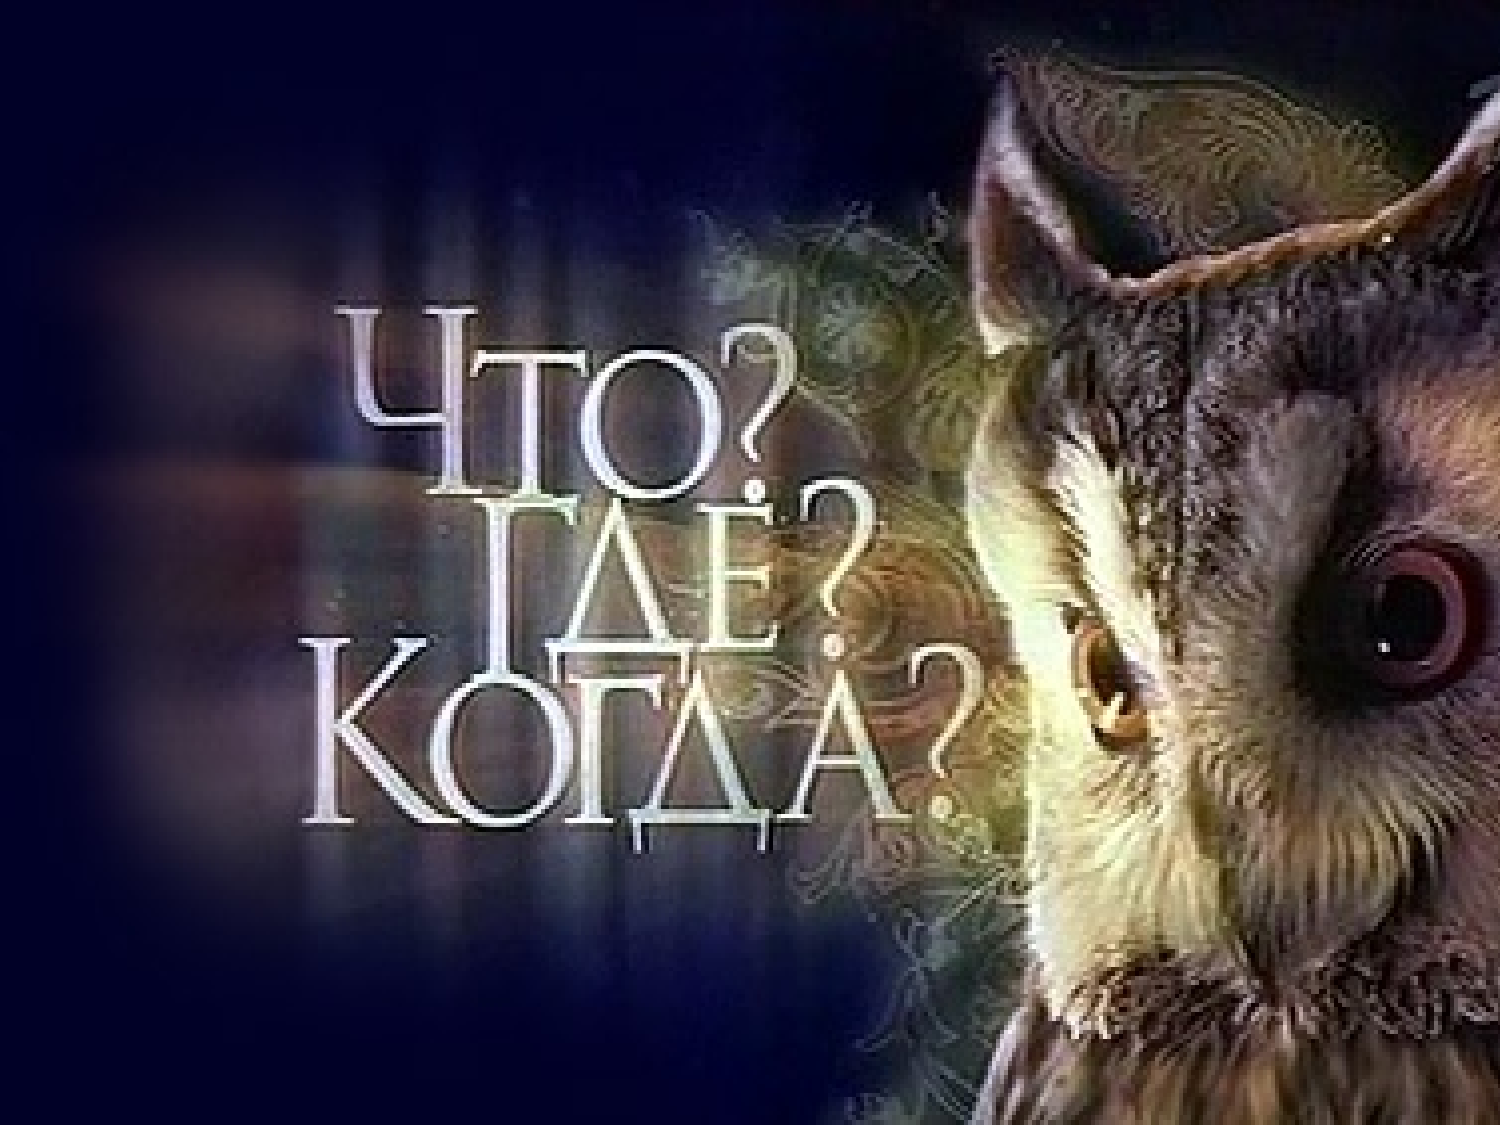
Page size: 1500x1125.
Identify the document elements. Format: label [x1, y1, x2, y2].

list [2, 2, 1500, 1123]
